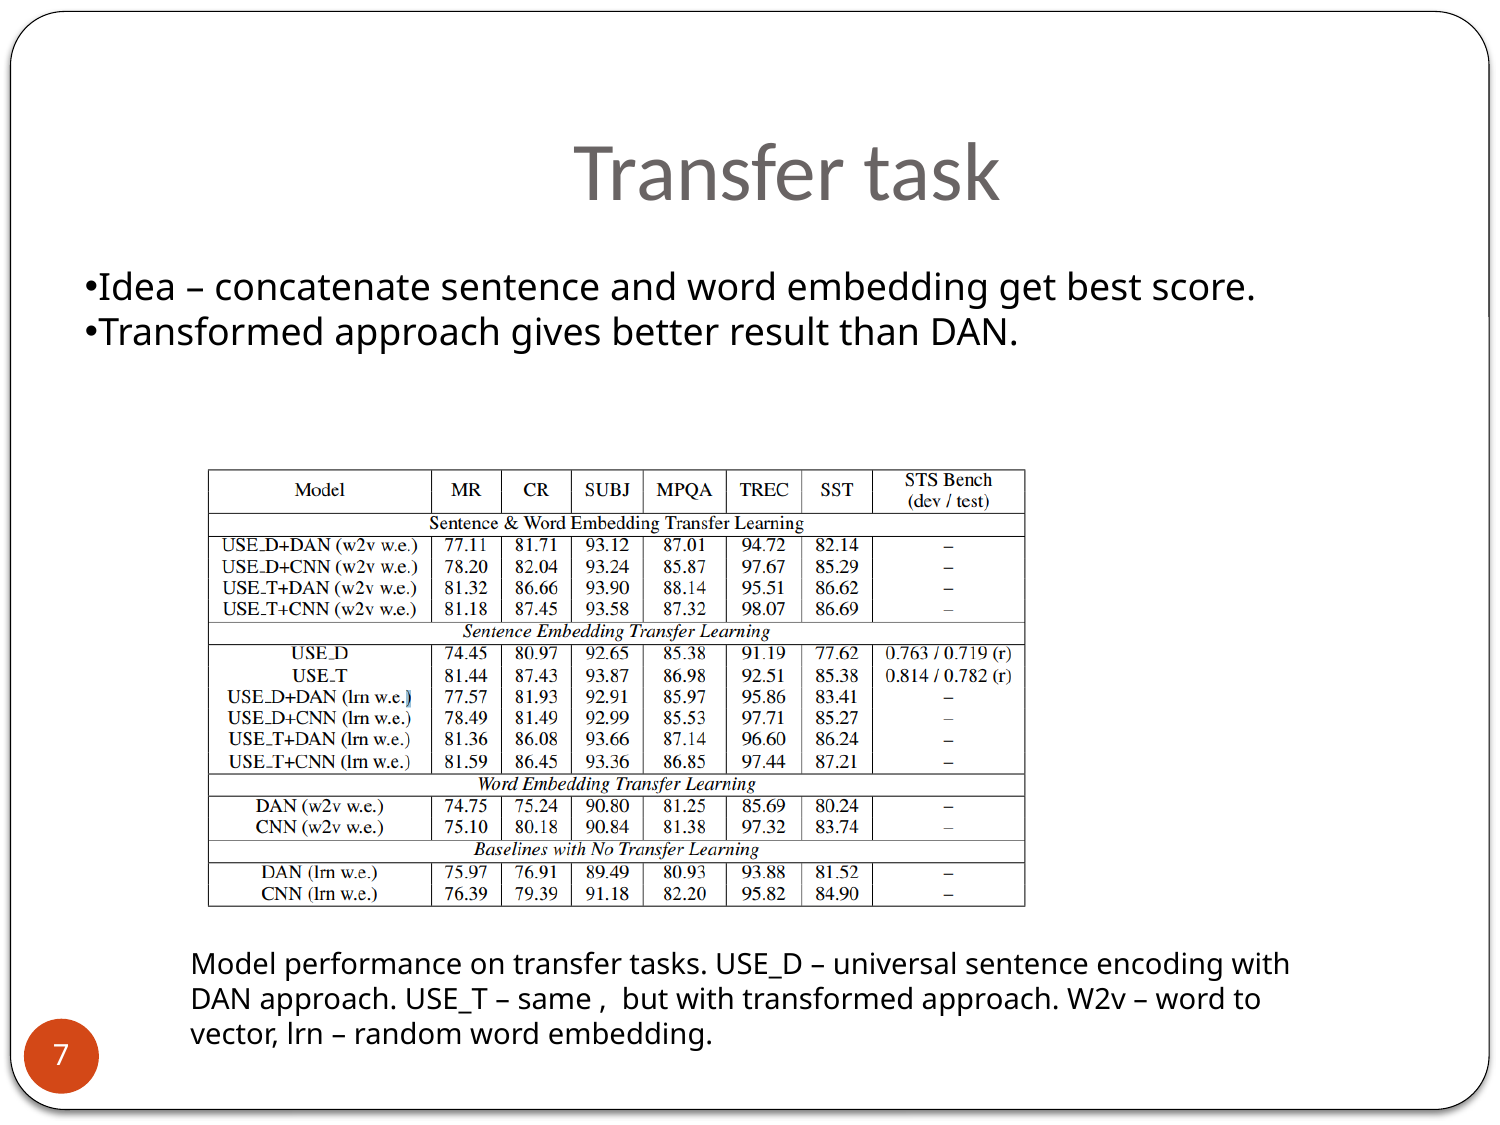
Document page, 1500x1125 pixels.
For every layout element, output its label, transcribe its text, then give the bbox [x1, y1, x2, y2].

text_box Model performance on transfer tasks. USE_D – universal sentence encoding with DAN approach. USE_T – same , but with transformed approach. W2v – word to vector, lrn – random word embedding. [175, 938, 1372, 1058]
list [175, 439, 1060, 926]
title Transfer task [150, 45, 1425, 233]
text_box Idea – concatenate sentence and word embedding get best score. Transformed approach gives better result than DAN. [70, 255, 1442, 406]
slide_number 7 [23, 1018, 99, 1094]
